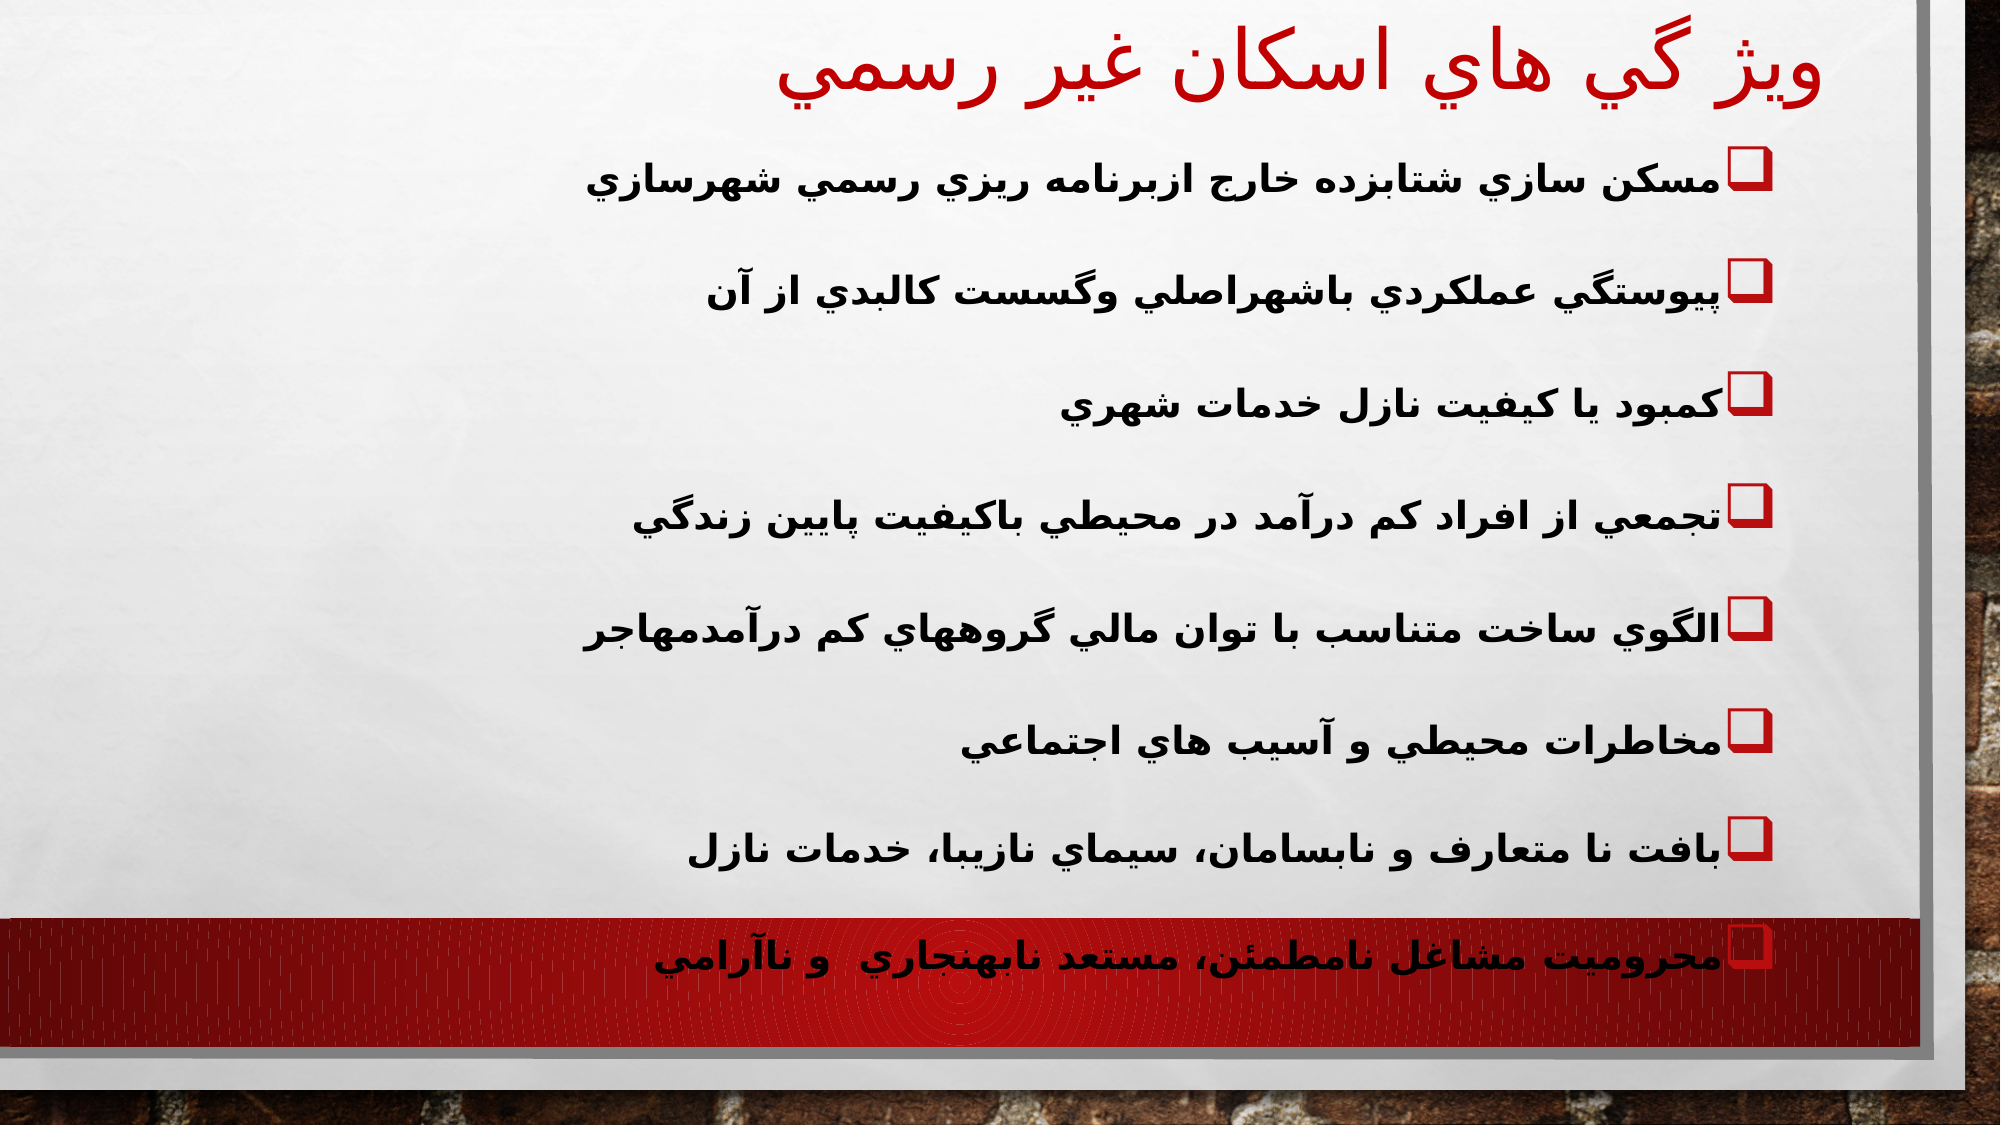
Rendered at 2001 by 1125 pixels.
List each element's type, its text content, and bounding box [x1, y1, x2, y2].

title ويژ گي هاي اسكان غير رسمي [492, 26, 1843, 99]
list مسكن سازي شتابزده خارج ازبرنامه ريزي رسمي شهرسازي پيوستگي عملكردي باشهراصلي وگسست كالبدي از آن كمبود يا كيفيت نازل خدمات شهري تجمعي از افراد كم درآمد در محيطي باكيفيت پايين زندگي الگوي ساخت متناسب با توان مالي گروههاي كم درآمدمهاجر مخاطرات محيطي و آسيب هاي اجتماعي بافت نا متعارف و نابسامان، سيماي نازيبا، خدمات نازل محروميت مشاغل نامطمئن، مستعد نابهنجاري و ناآرامي [439, 98, 1790, 987]
picture [0, 0, 2000, 1125]
